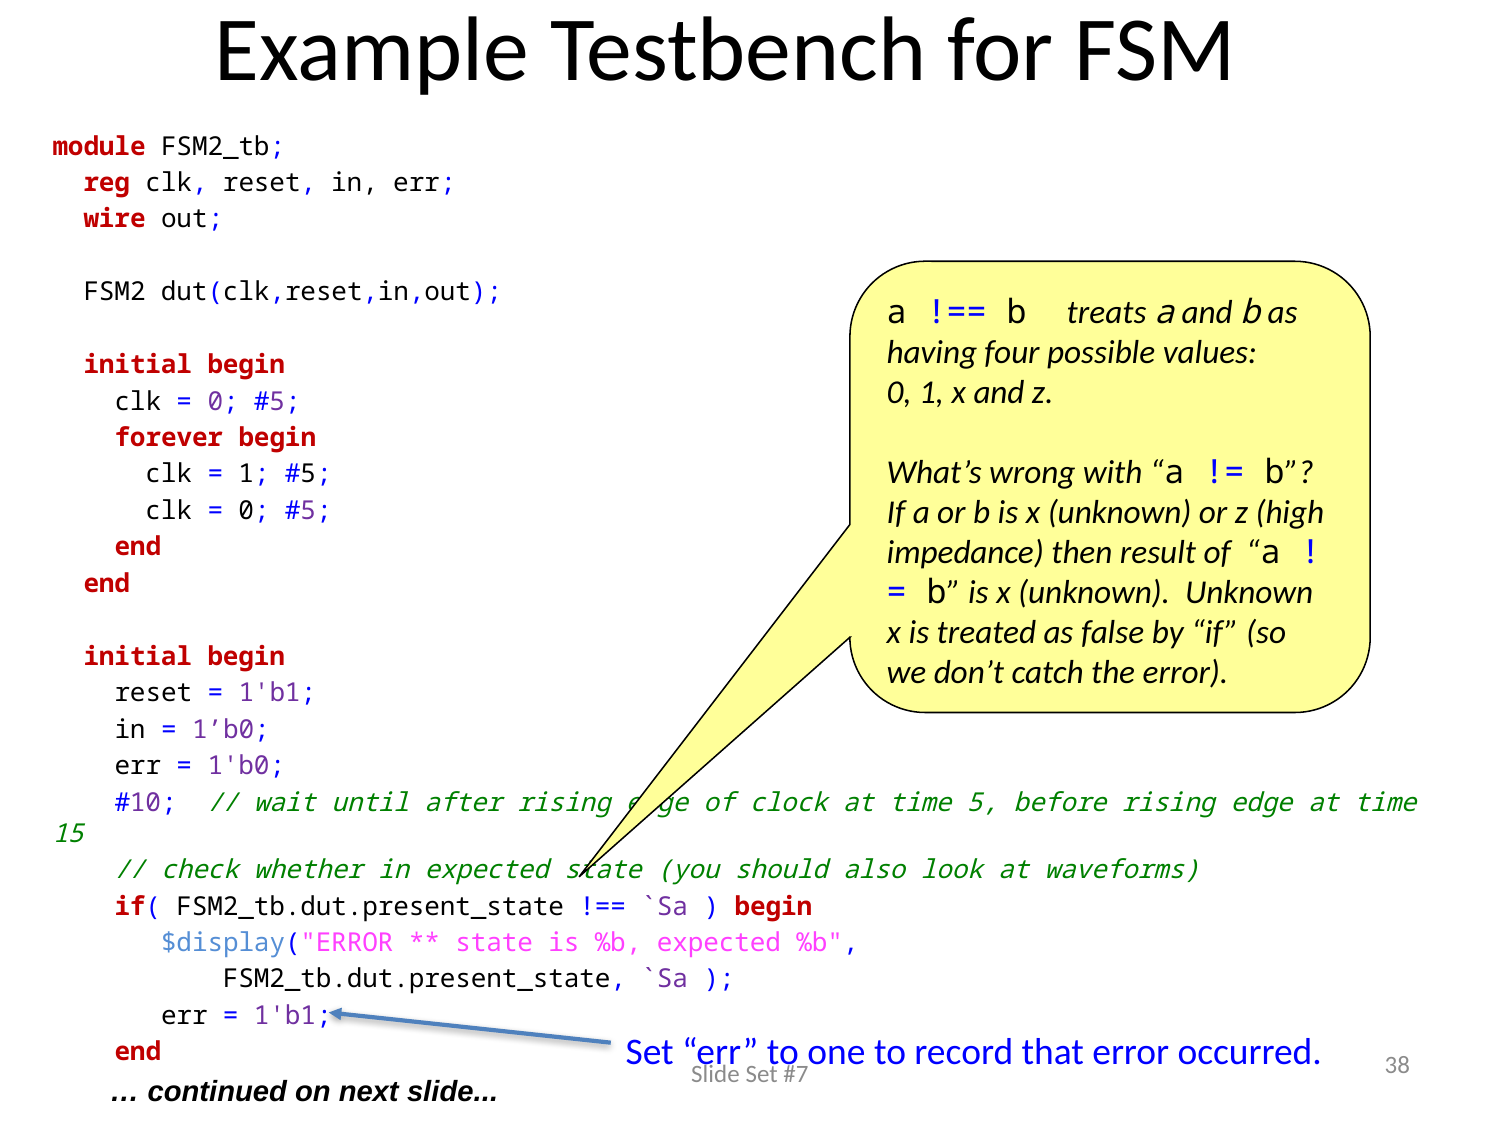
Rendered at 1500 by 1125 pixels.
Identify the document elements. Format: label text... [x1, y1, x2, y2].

title Example Testbench for FSM [37, 0, 1415, 138]
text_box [328, 1012, 612, 1043]
text_box Set “err” to one to record that error occurred. [616, 1019, 1409, 1079]
slide_number 38 [1074, 1033, 1425, 1094]
list module FSM2_tb; reg clk, reset, in, err; wire out; FSM2 dut(clk,reset,in,out); initial begin clk = 0; #5; forever begin clk = 1; #5; clk = 0; #5; end end initial begin reset = 1'b1; in = 1’b0; err = 1'b0; #10; // wait until after rising edge of clock at time 5, before rising edge at time 15 // check whether in expected state (you should also look at waveforms) if( FSM2_tb.dut.present_state !== `Sa ) begin $display("ERROR ** state is %b, expected %b", FSM2_tb.dut.present_state, `Sa ); err = 1'b1; end … continued on next slide... [37, 121, 1478, 1125]
text_box a !== b treats a and b as having four possible values: 0, 1, x and z. What’s wrong with “a != b”? If a or b is x (unknown) or z (high impedance) then result of “a != b” is x (unknown). Unknown x is treated as false by “if” (so we don’t catch the error). [579, 261, 1371, 877]
footer Slide Set #7 [512, 1042, 988, 1103]
